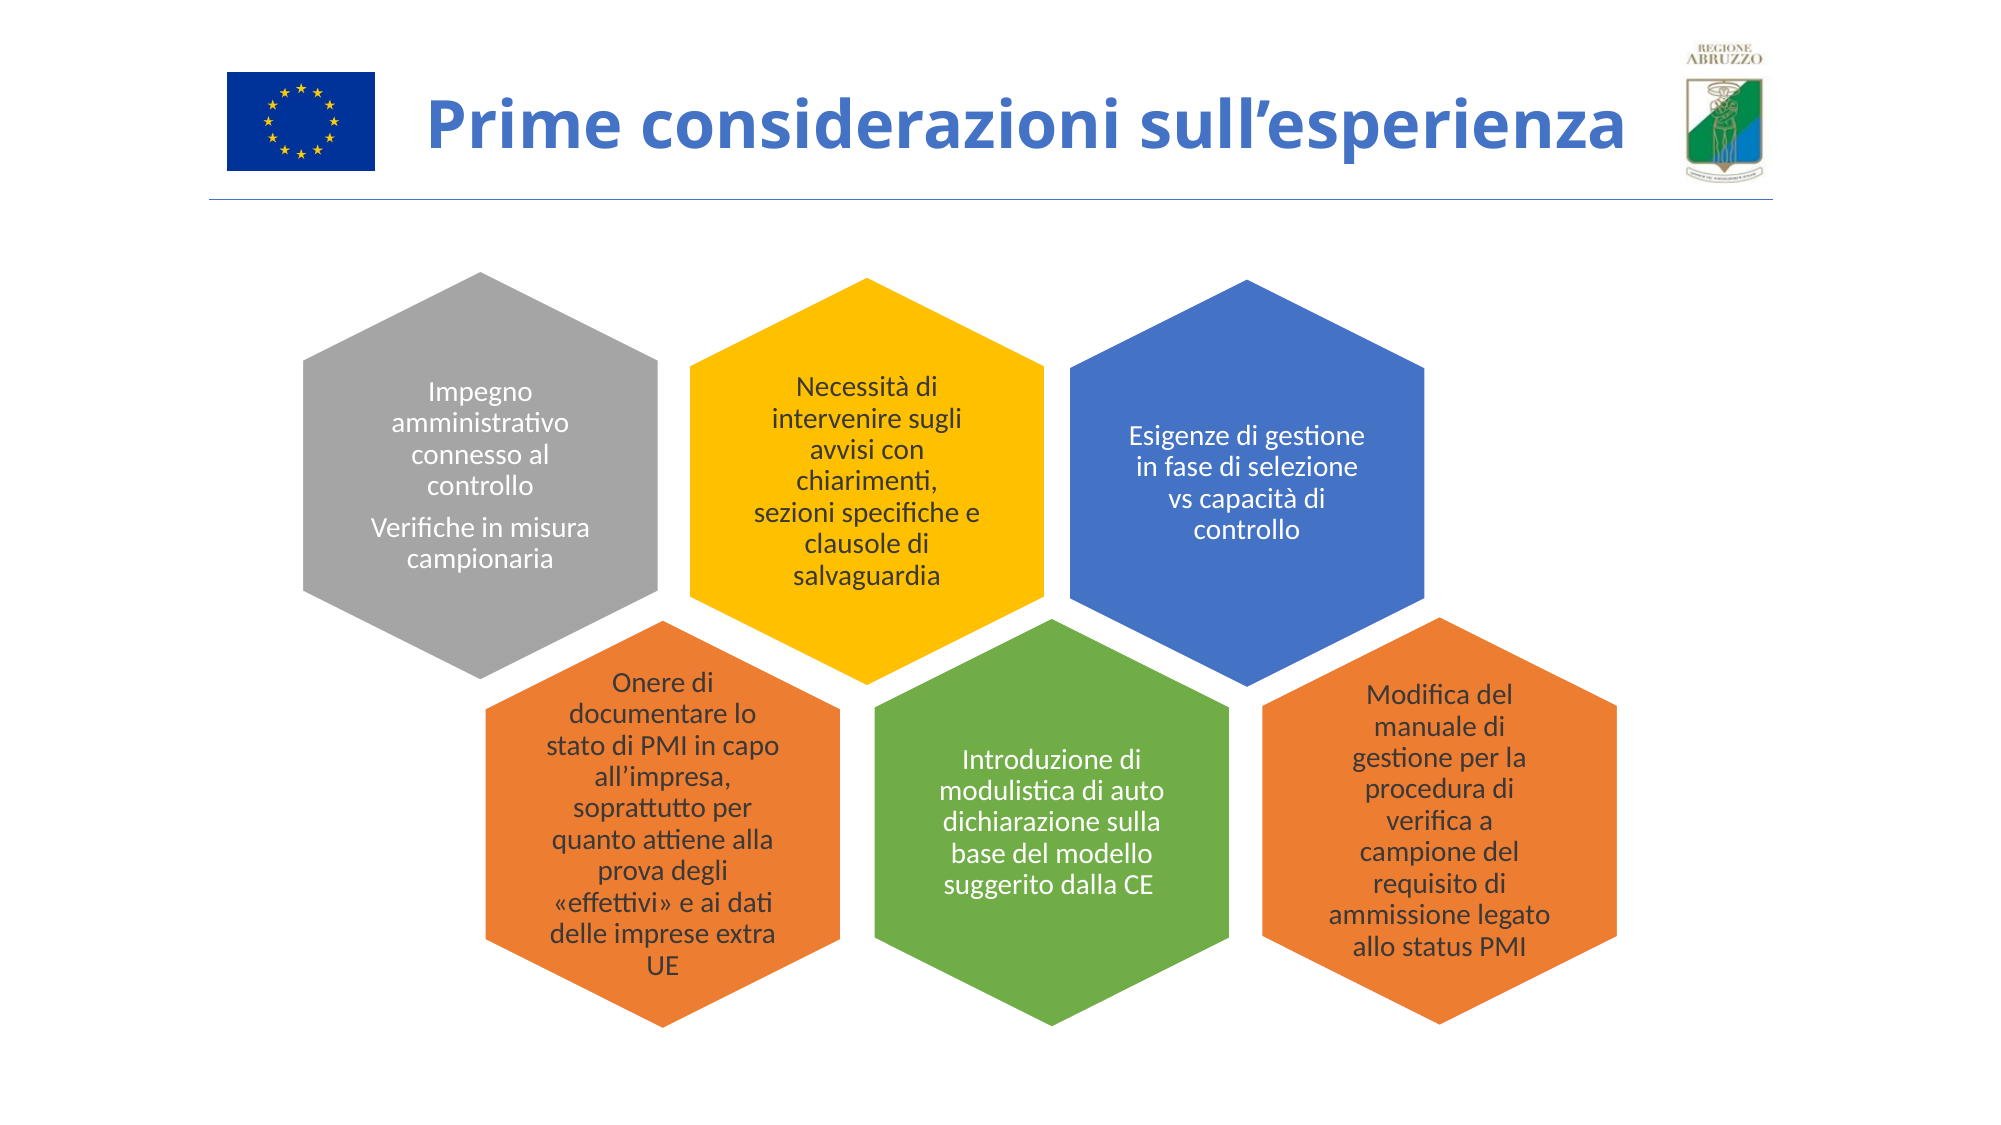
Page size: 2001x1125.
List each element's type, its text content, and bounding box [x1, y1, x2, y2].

picture [1680, 41, 1773, 121]
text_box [94, 121, 1888, 1125]
picture [227, 72, 375, 121]
title Prime considerazioni sull’esperienza [374, 71, 1680, 121]
